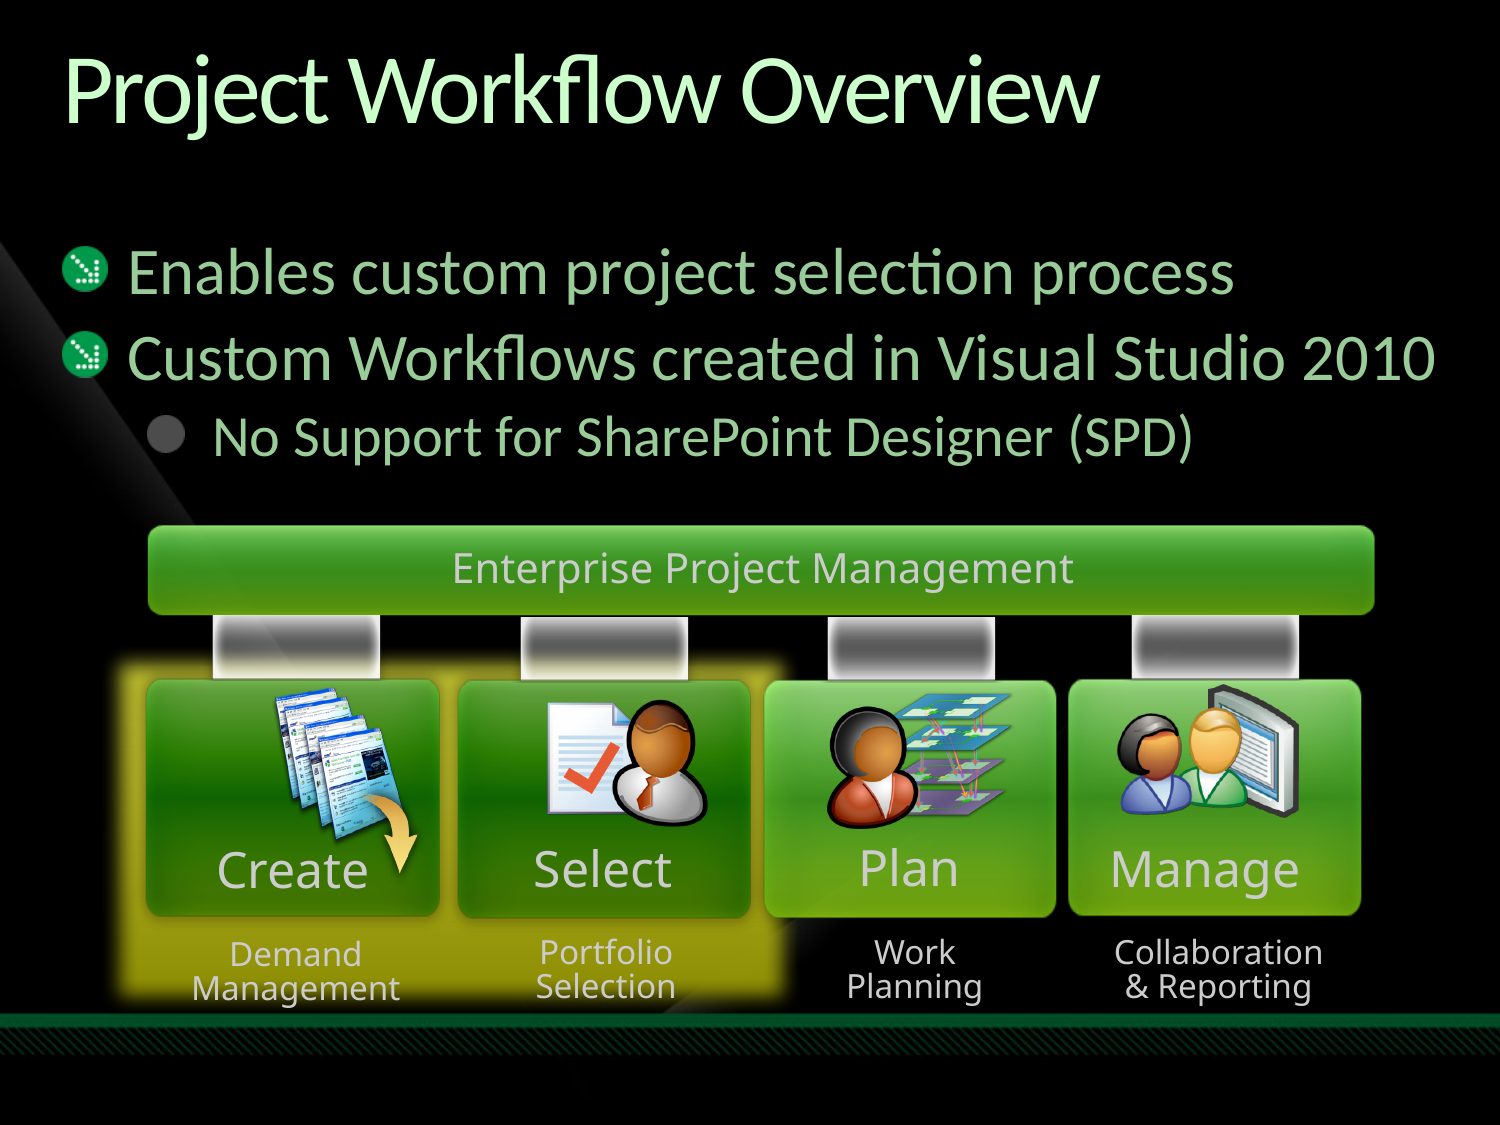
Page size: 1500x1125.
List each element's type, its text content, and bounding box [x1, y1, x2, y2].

picture [0, 0, 1500, 1125]
title Project Workflow Overview [62, 37, 1438, 147]
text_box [133, 615, 453, 1016]
picture [147, 415, 185, 453]
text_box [764, 616, 1070, 1015]
list Enables custom project selection process Custom Workflows created in Visual Studio 2010 No Support for SharePoint Designer (SPD) [62, 237, 1500, 655]
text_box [134, 512, 1389, 629]
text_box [1055, 615, 1375, 1014]
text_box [453, 616, 764, 1015]
